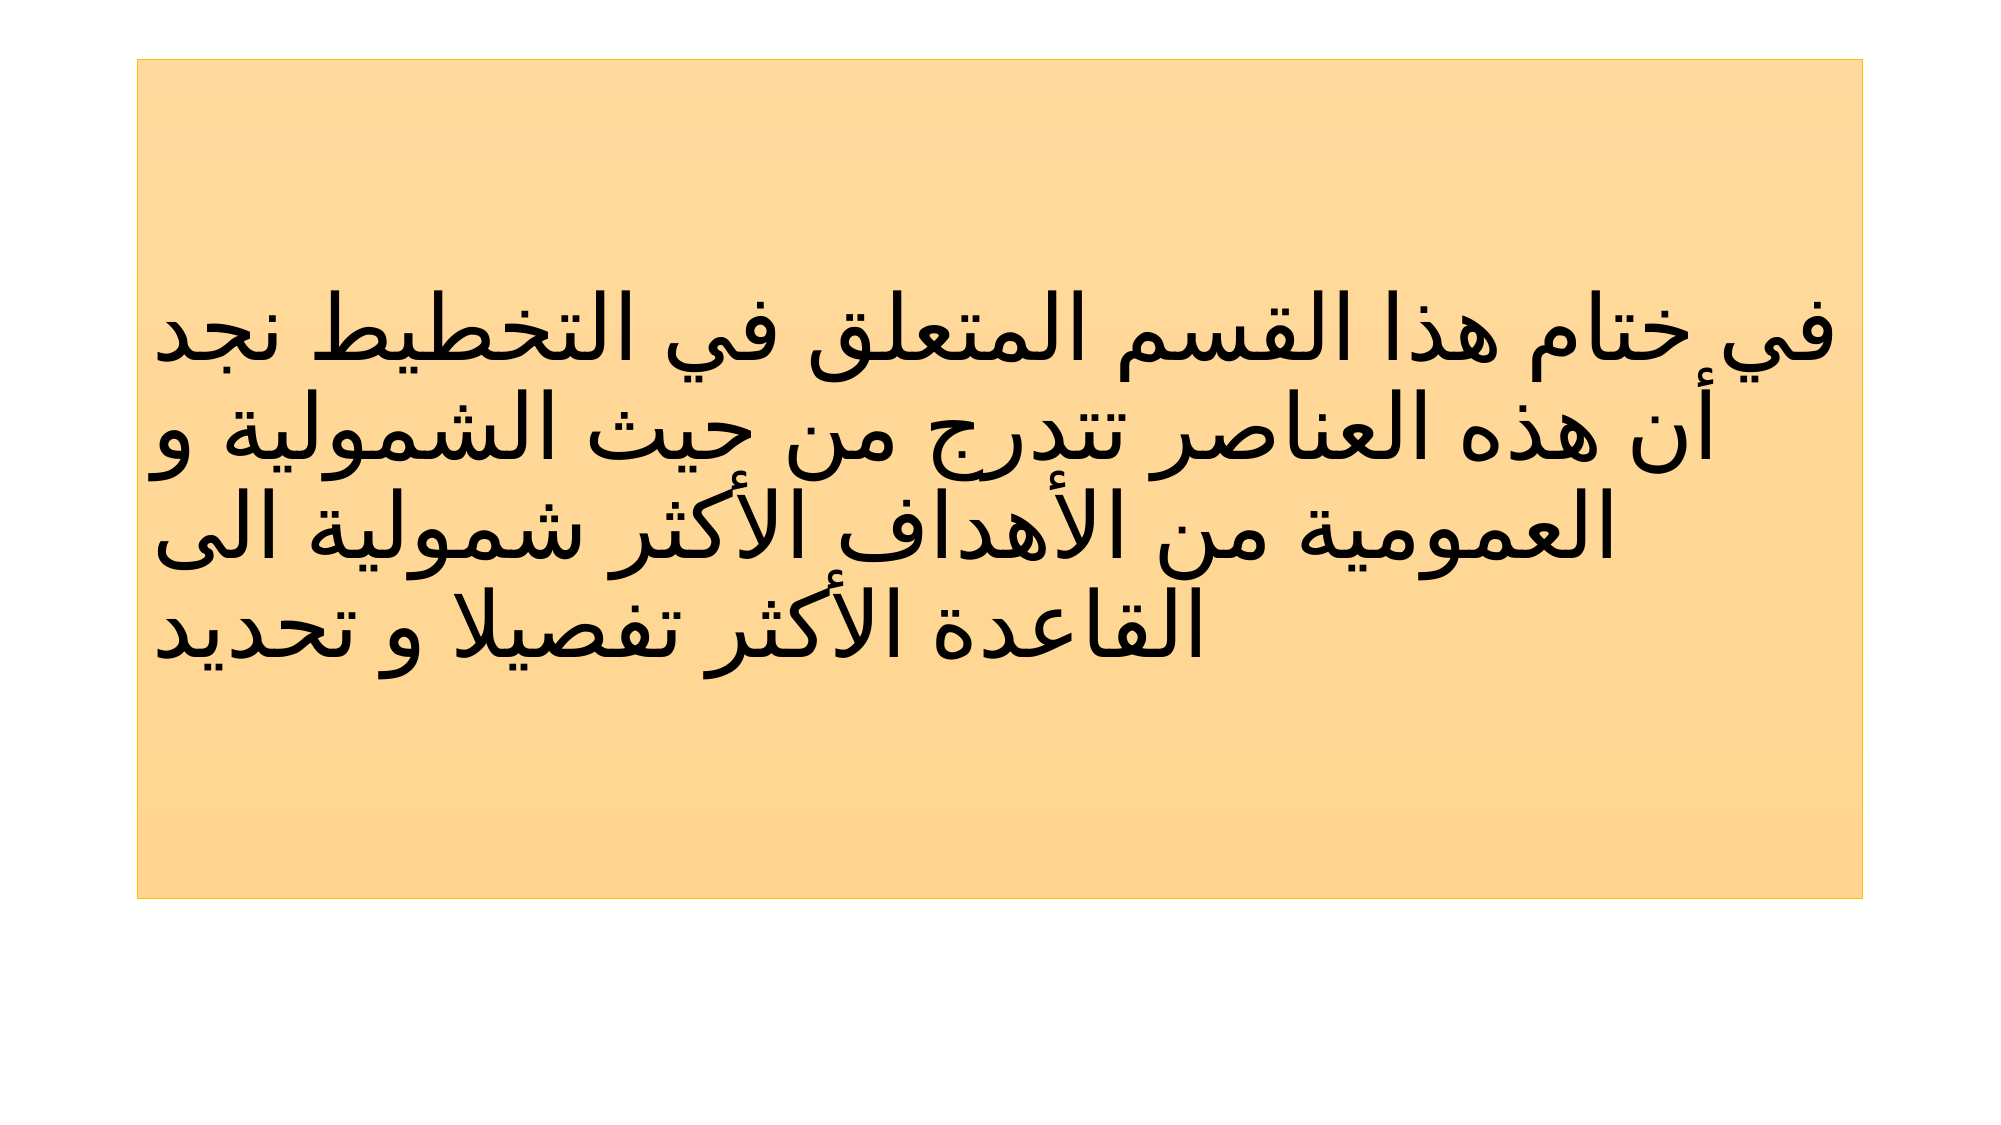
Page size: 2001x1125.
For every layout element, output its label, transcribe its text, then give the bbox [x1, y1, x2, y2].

title في ختام هذا القسم المتعلق في التخطيط نجد أن هذه العناصر تتدرج من حيث الشمولية و العمومية من الأهداف الأكثر شمولية الى القاعدة الأكثر تفصيلا و تحديد [137, 59, 1863, 899]
